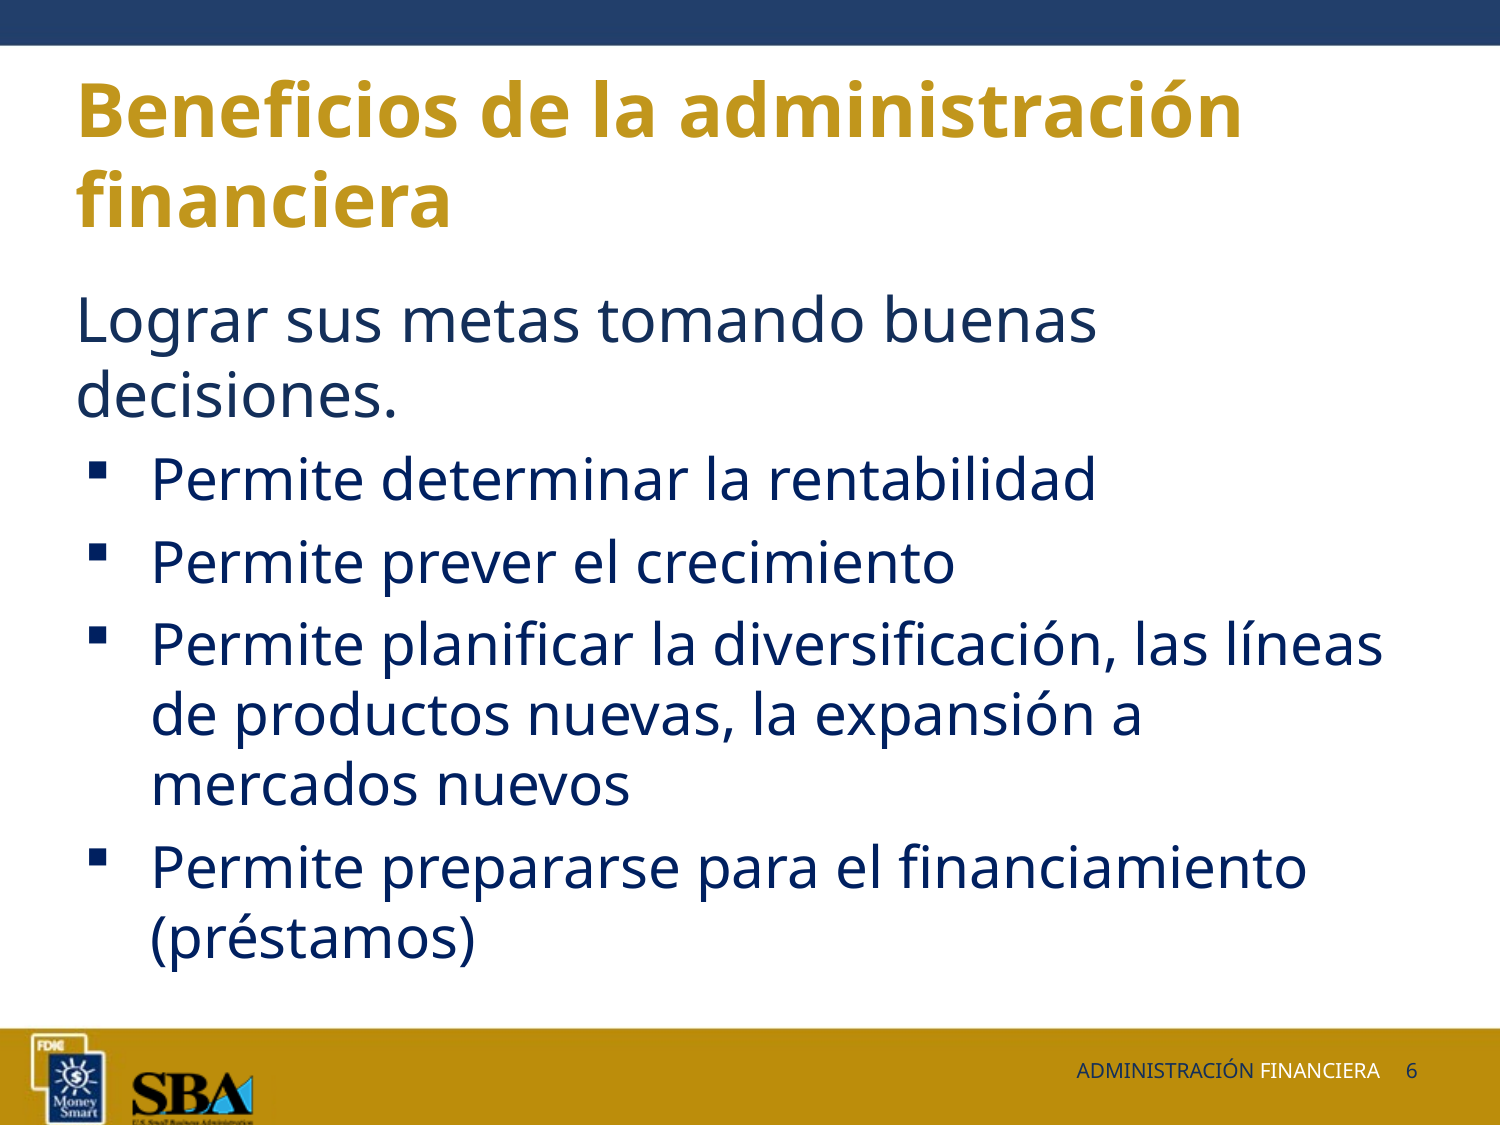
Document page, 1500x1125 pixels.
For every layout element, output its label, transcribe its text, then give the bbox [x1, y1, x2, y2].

title Beneficios de la administración financiera [75, 62, 1425, 163]
list Lograr sus metas tomando buenas decisiones. Permite determinar la rentabilidad Permite prever el crecimiento Permite planificar la diversificación, las líneas de productos nuevas, la expansión a mercados nuevos Permite prepararse para el financiamiento (préstamos) [75, 279, 1401, 917]
picture [0, 0, 1500, 1125]
